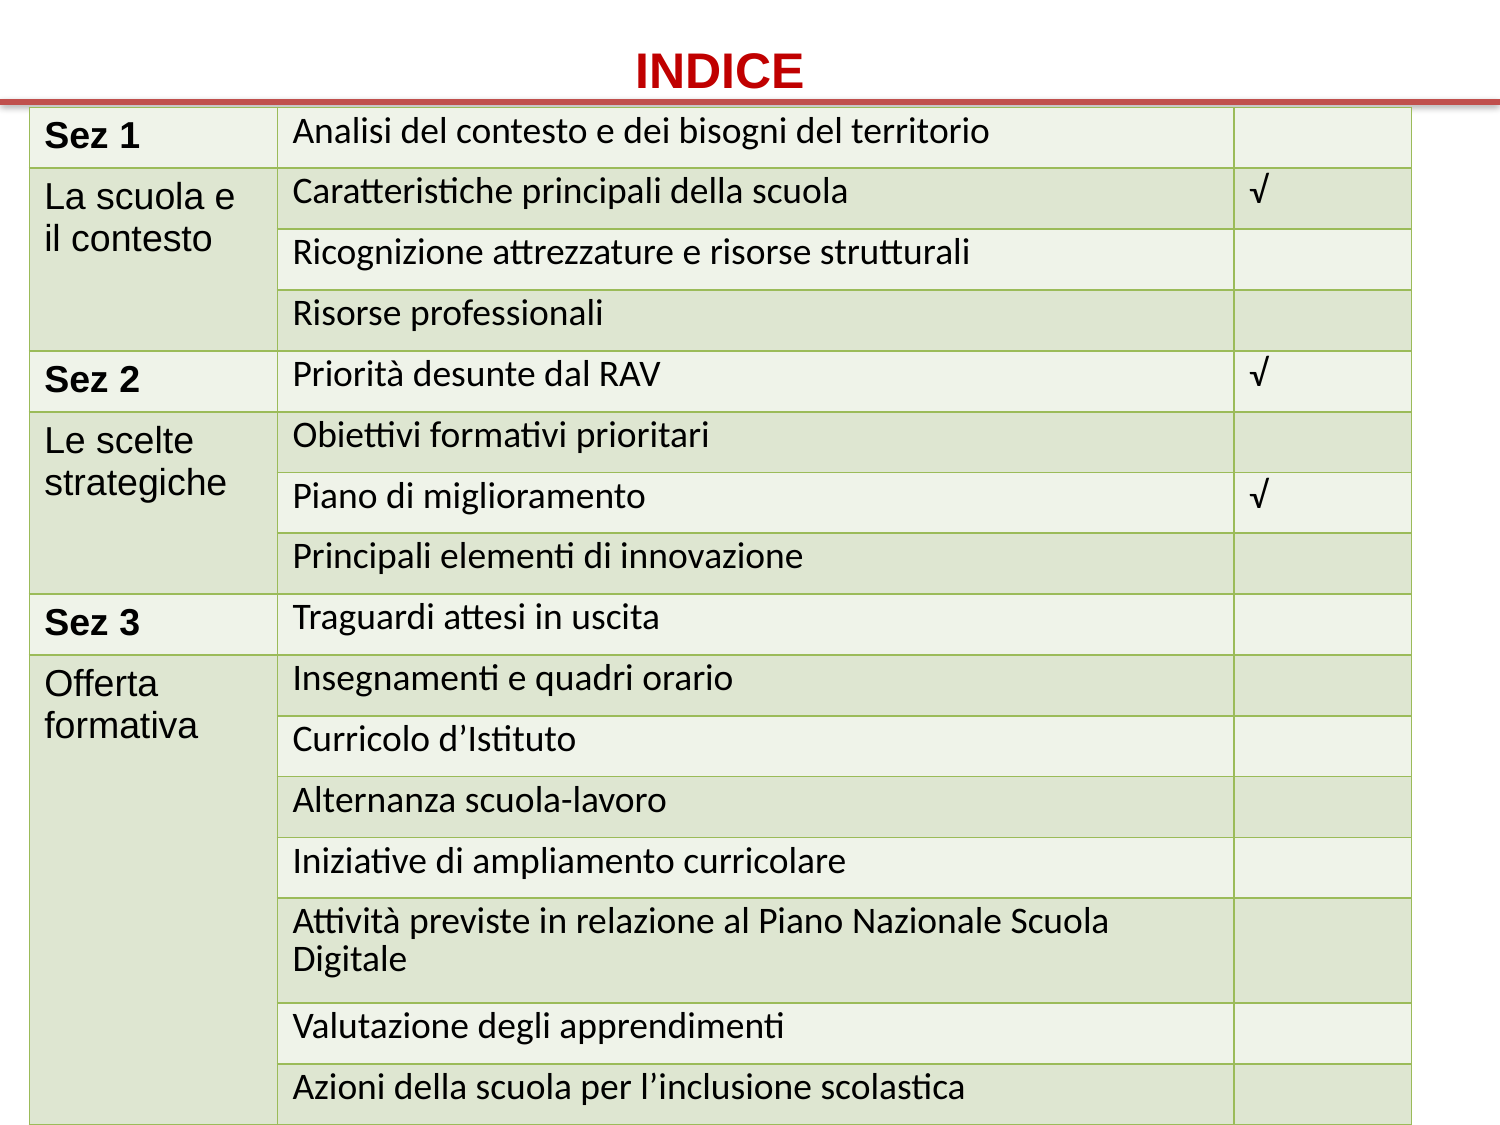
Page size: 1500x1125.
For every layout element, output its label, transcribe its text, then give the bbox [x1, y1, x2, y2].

table_cell Sez 2 [30, 352, 277, 411]
table_cell √ [1235, 352, 1411, 411]
table_cell Offerta formativa [30, 656, 277, 1124]
table_cell [1235, 230, 1411, 289]
table_cell Le scelte strategiche [30, 413, 277, 593]
table_cell √ [1235, 473, 1411, 532]
table_cell La scuola e il contesto [30, 169, 277, 350]
table_cell Sez 3 [30, 595, 277, 654]
table_cell Obiettivi formativi prioritari [278, 413, 1233, 472]
table_cell [1235, 1065, 1411, 1124]
table_cell Traguardi attesi in uscita [278, 595, 1233, 654]
table_cell [1235, 291, 1411, 350]
table_cell [1235, 899, 1411, 1002]
table_cell Risorse professionali [278, 291, 1233, 350]
table_cell [1235, 777, 1411, 837]
table_cell [1235, 656, 1411, 715]
table_cell Iniziative di ampliamento curricolare [278, 838, 1233, 897]
table_cell Azioni della scuola per l’inclusione scolastica [278, 1065, 1233, 1124]
table_cell Valutazione degli apprendimenti [278, 1004, 1233, 1063]
table_cell [1235, 838, 1411, 897]
table_cell [1235, 595, 1411, 654]
table_cell Curricolo d’Istituto [278, 717, 1233, 776]
table_cell Attività previste in relazione al Piano Nazionale Scuola Digitale [278, 899, 1233, 1002]
table_header Analisi del contesto e dei bisogni del territorio [278, 111, 1233, 167]
table_header [1235, 111, 1411, 167]
table_cell Priorità desunte dal RAV [278, 352, 1233, 411]
table_cell Alternanza scuola-lavoro [278, 777, 1233, 837]
table_header Sez 1 [30, 111, 277, 167]
table_cell Ricognizione attrezzature e risorse strutturali [278, 230, 1233, 289]
table_cell [1235, 413, 1411, 472]
table_cell Caratteristiche principali della scuola [278, 169, 1233, 228]
table_cell [1235, 534, 1411, 593]
table_cell Piano di miglioramento [278, 473, 1233, 532]
table_cell [1235, 1004, 1411, 1063]
table_cell [1235, 717, 1411, 776]
table_cell Principali elementi di innovazione [278, 534, 1233, 593]
table_cell √ [1235, 169, 1411, 228]
table_cell Insegnamenti e quadri orario [278, 656, 1233, 715]
text_box INDICE [348, 30, 1093, 101]
